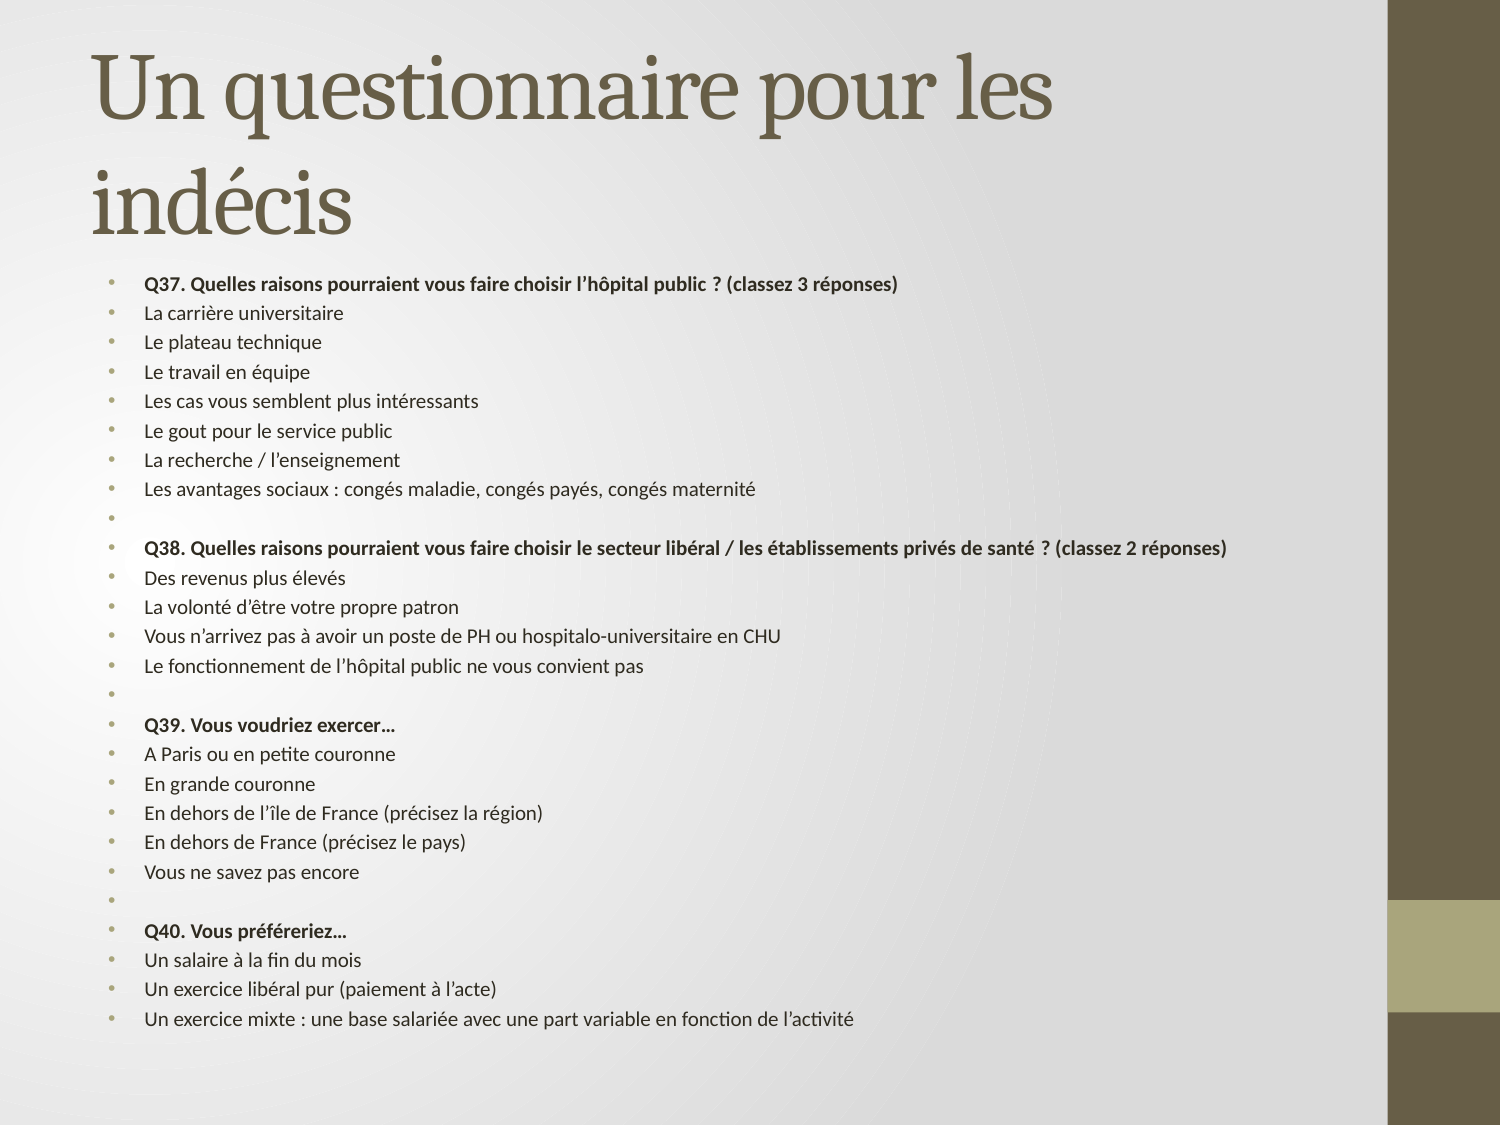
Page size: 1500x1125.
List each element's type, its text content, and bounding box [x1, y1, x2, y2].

title Un questionnaire pour les indécis [75, 45, 1325, 233]
list Q37. Quelles raisons pourraient vous faire choisir l’hôpital public ? (classez 3 réponses) La carrière universitaire Le plateau technique Le travail en équipe Les cas vous semblent plus intéressants Le gout pour le service public La recherche / l’enseignement Les avantages sociaux : congés maladie, congés payés, congés maternité Q38. Quelles raisons pourraient vous faire choisir le secteur libéral / les établissements privés de santé ? (classez 2 réponses) Des revenus plus élevés La volonté d’être votre propre patron Vous n’arrivez pas à avoir un poste de PH ou hospitalo-universitaire en CHU Le fonctionnement de l’hôpital public ne vous convient pas Q39. Vous voudriez exercer… A Paris ou en petite couronne En grande couronne En dehors de l’île de France (précisez la région) En dehors de France (précisez le pays) Vous ne savez pas encore Q40. Vous préféreriez… Un salaire à la fin du mois Un exercice libéral pur (paiement à l’acte) Un exercice mixte : une base salariée avec une part variable en fonction de l’activité [75, 262, 1325, 1050]
